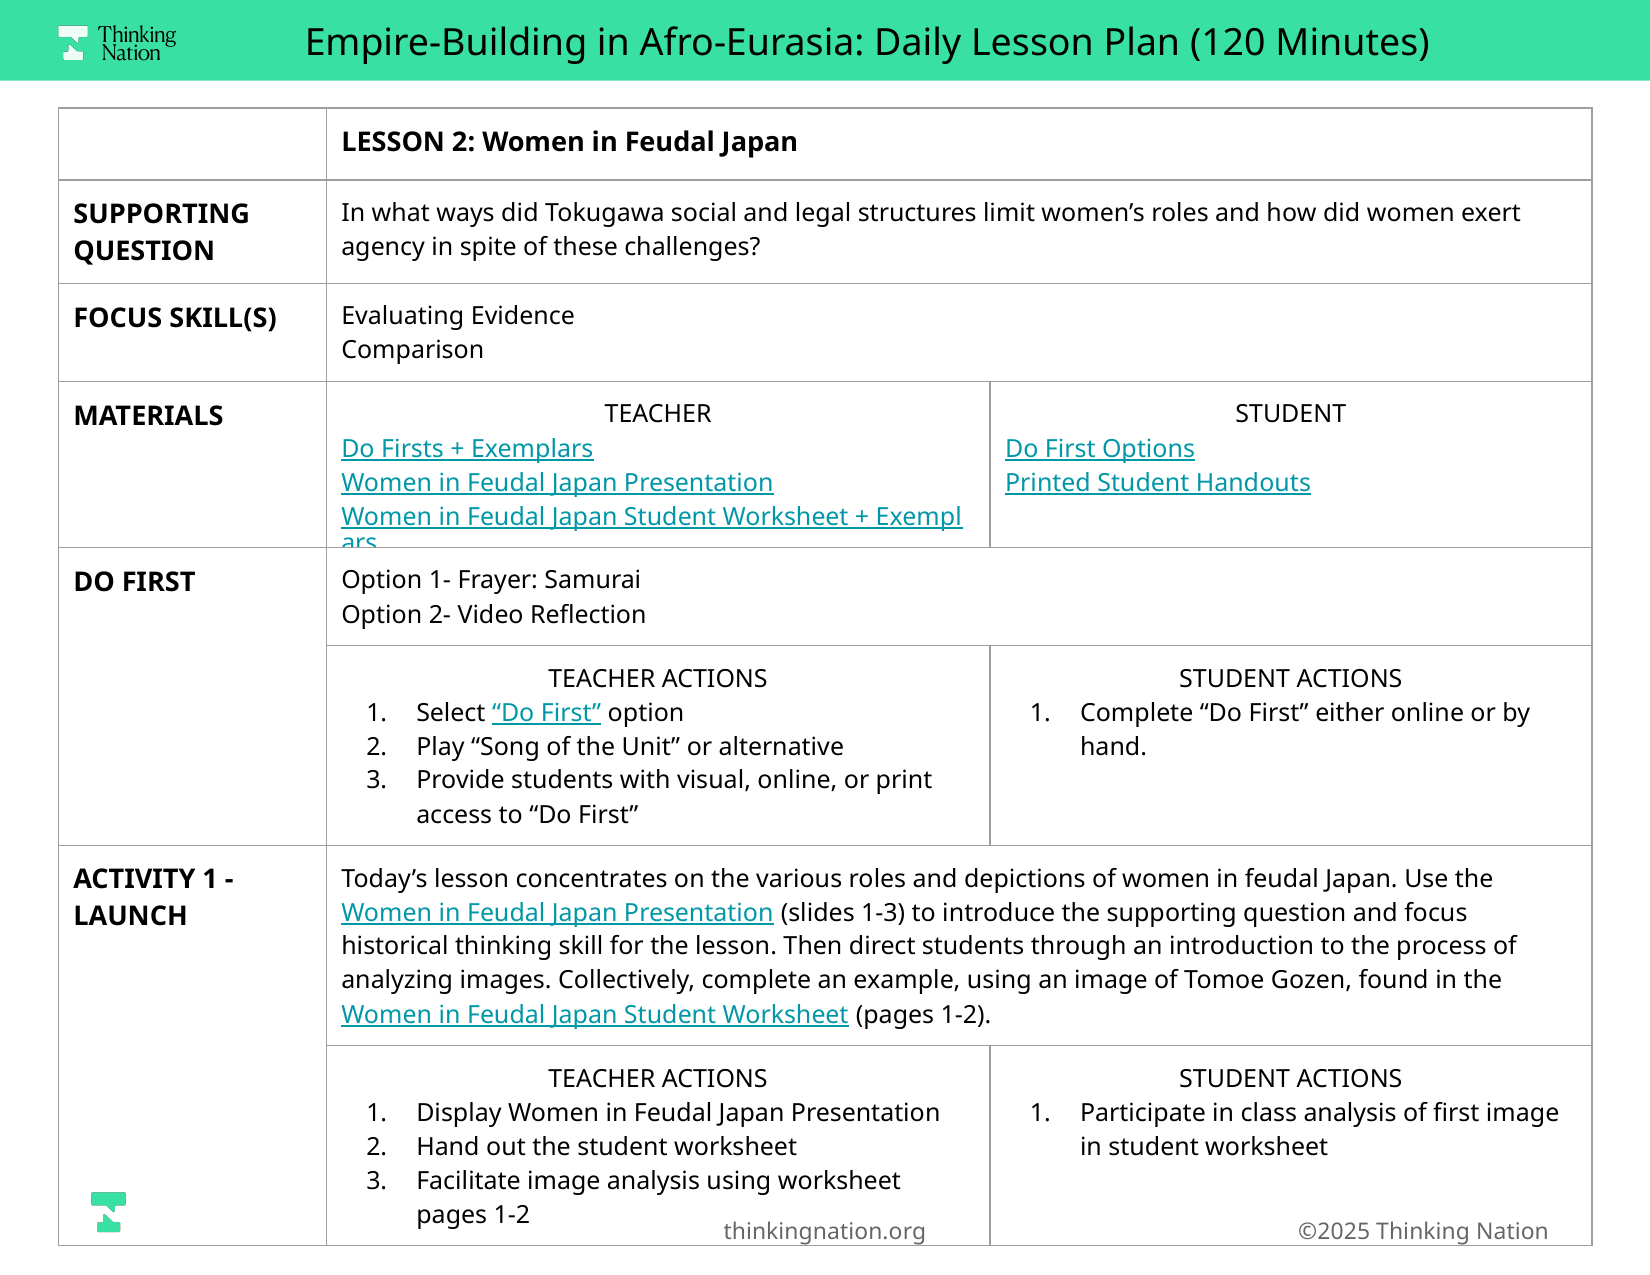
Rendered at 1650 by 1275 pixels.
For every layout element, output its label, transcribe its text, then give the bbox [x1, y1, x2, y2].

table_cell DO FIRST [59, 548, 326, 845]
table_cell STUDENT Do First Options Printed Student Handouts [991, 382, 1591, 547]
picture [45, 14, 180, 85]
table_cell STUDENT ACTIONS Participate in class analysis of first image in student worksheet [991, 1046, 1591, 1245]
table_cell SUPPORTING QUESTION [59, 181, 326, 283]
picture [80, 1184, 136, 1240]
table_cell In what ways did Tokugawa social and legal structures limit women’s roles and how did women exert agency in spite of these challenges? [327, 181, 1591, 283]
table_header LESSON 2: Women in Feudal Japan [327, 109, 1591, 179]
table_cell FOCUS SKILL(S) [59, 284, 326, 381]
table_cell ACTIVITY 1 - LAUNCH [59, 846, 326, 1245]
table_cell Evaluating Evidence Comparison [327, 284, 1591, 381]
table_cell MATERIALS [59, 382, 326, 547]
table_cell Today’s lesson concentrates on the various roles and depictions of women in feudal Japan. Use the Women in Feudal Japan Presentation (slides 1-3) to introduce the supporting question and focus historical thinking skill for the lesson. Then direct students through an introduction to the process of analyzing images. Collectively, complete an example, using an image of Tomoe Gozen, found in the Women in Feudal Japan Student Worksheet (pages 1-2). [327, 846, 1591, 1045]
table_cell TEACHER ACTIONS Select “Do First” option Play “Song of the Unit” or alternative Provide students with visual, online, or print access to “Do First” [327, 646, 989, 845]
text_box Empire-Building in Afro-Eurasia: Daily Lesson Plan (120 Minutes) [0, 0, 1650, 81]
table_cell Option 1- Frayer: Samurai Option 2- Video Reflection [327, 548, 1591, 645]
table_cell STUDENT ACTIONS Complete “Do First” either online or by hand. [991, 646, 1591, 845]
table_cell TEACHER Do Firsts + Exemplars Women in Feudal Japan Presentation Women in Feudal Japan Student Worksheet + Exemplars [327, 382, 989, 547]
table_cell TEACHER ACTIONS Display Women in Feudal Japan Presentation Hand out the student worksheet Facilitate image analysis using worksheet pages 1-2 [327, 1046, 989, 1245]
table_header [59, 109, 326, 179]
